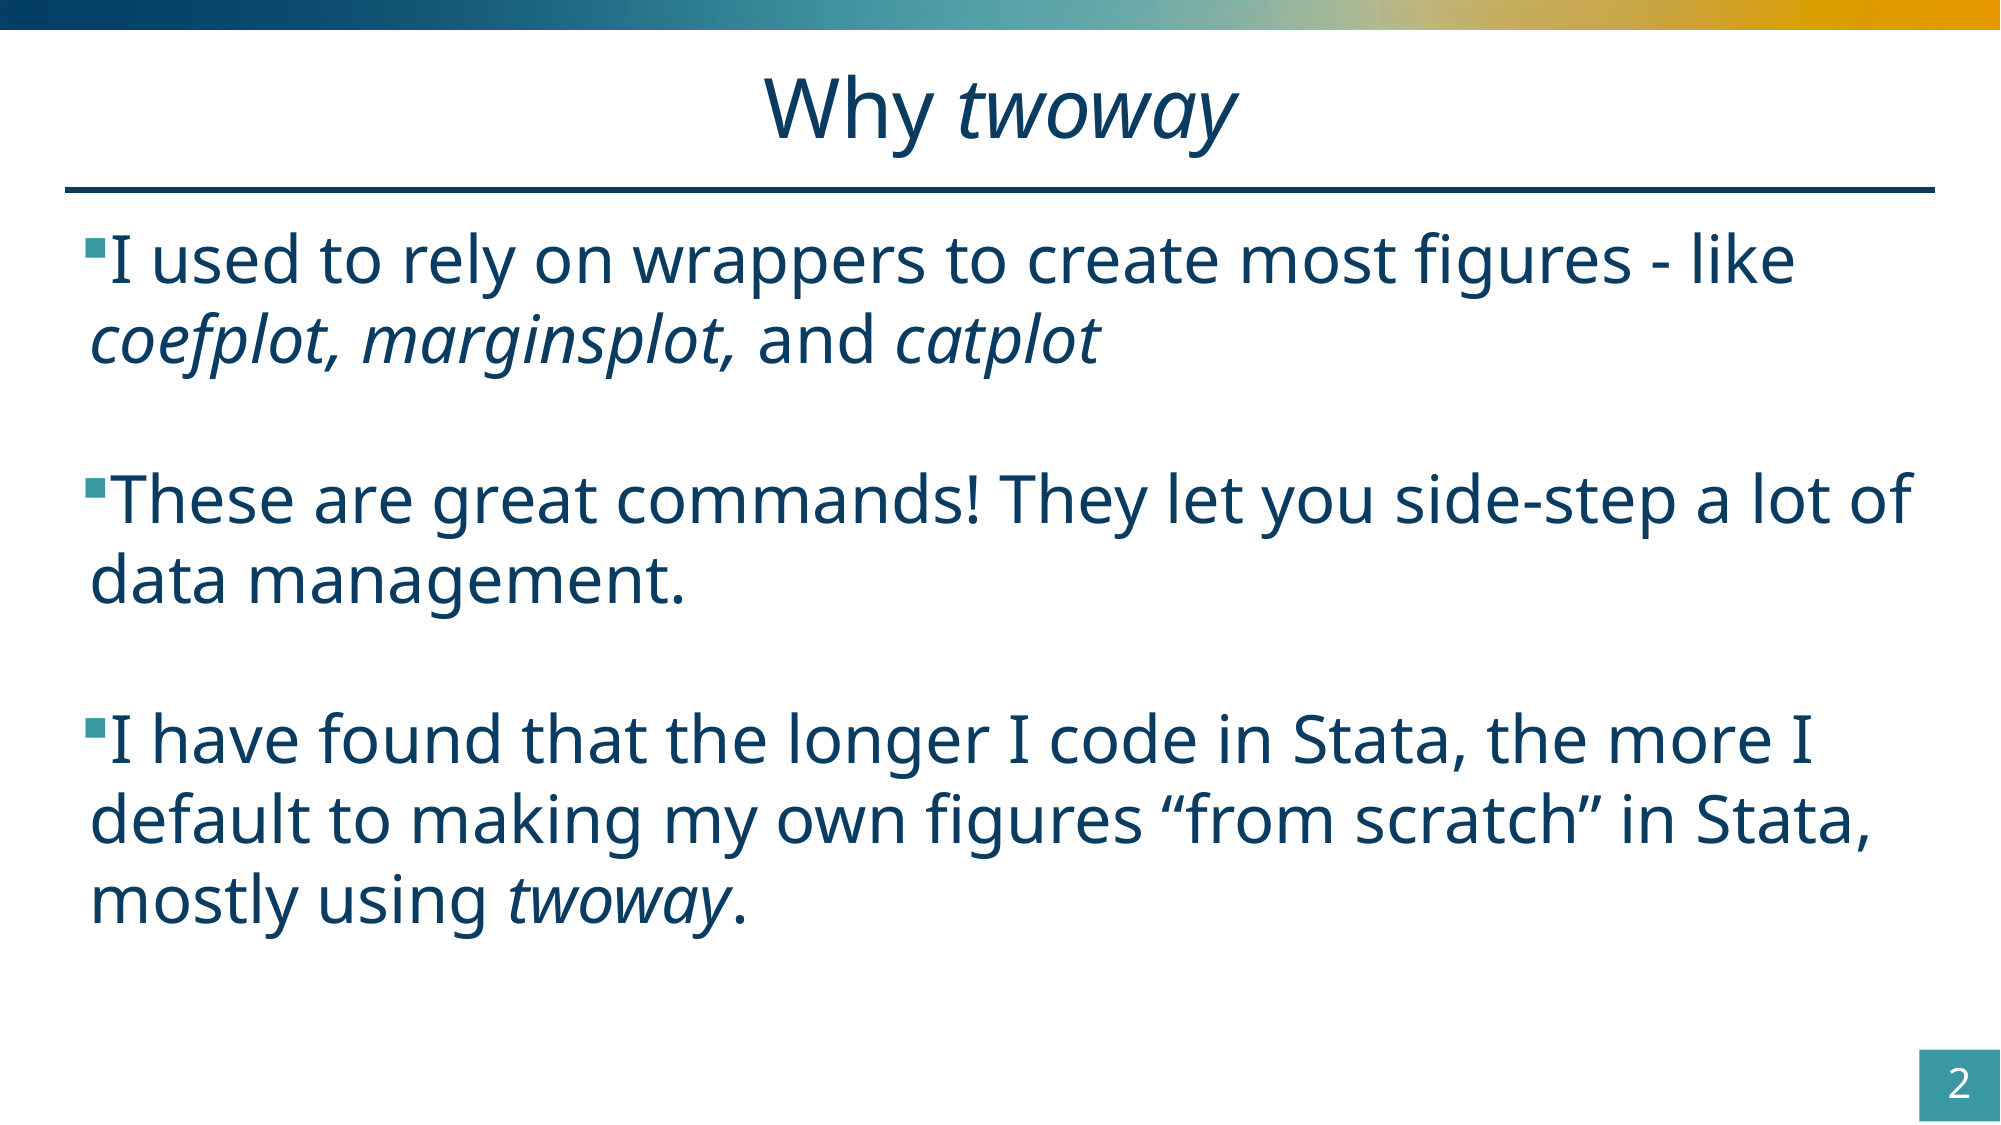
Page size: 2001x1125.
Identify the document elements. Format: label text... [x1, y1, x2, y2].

title Why twoway [64, 32, 1936, 190]
picture [0, 0, 2000, 30]
list I used to rely on wrappers to create most figures - like coefplot, marginsplot, and catplot These are great commands! They let you side-step a lot of data management. I have found that the longer I code in Stata, the more I default to making my own figures “from scratch” in Stata, mostly using twoway. [64, 208, 1936, 1125]
